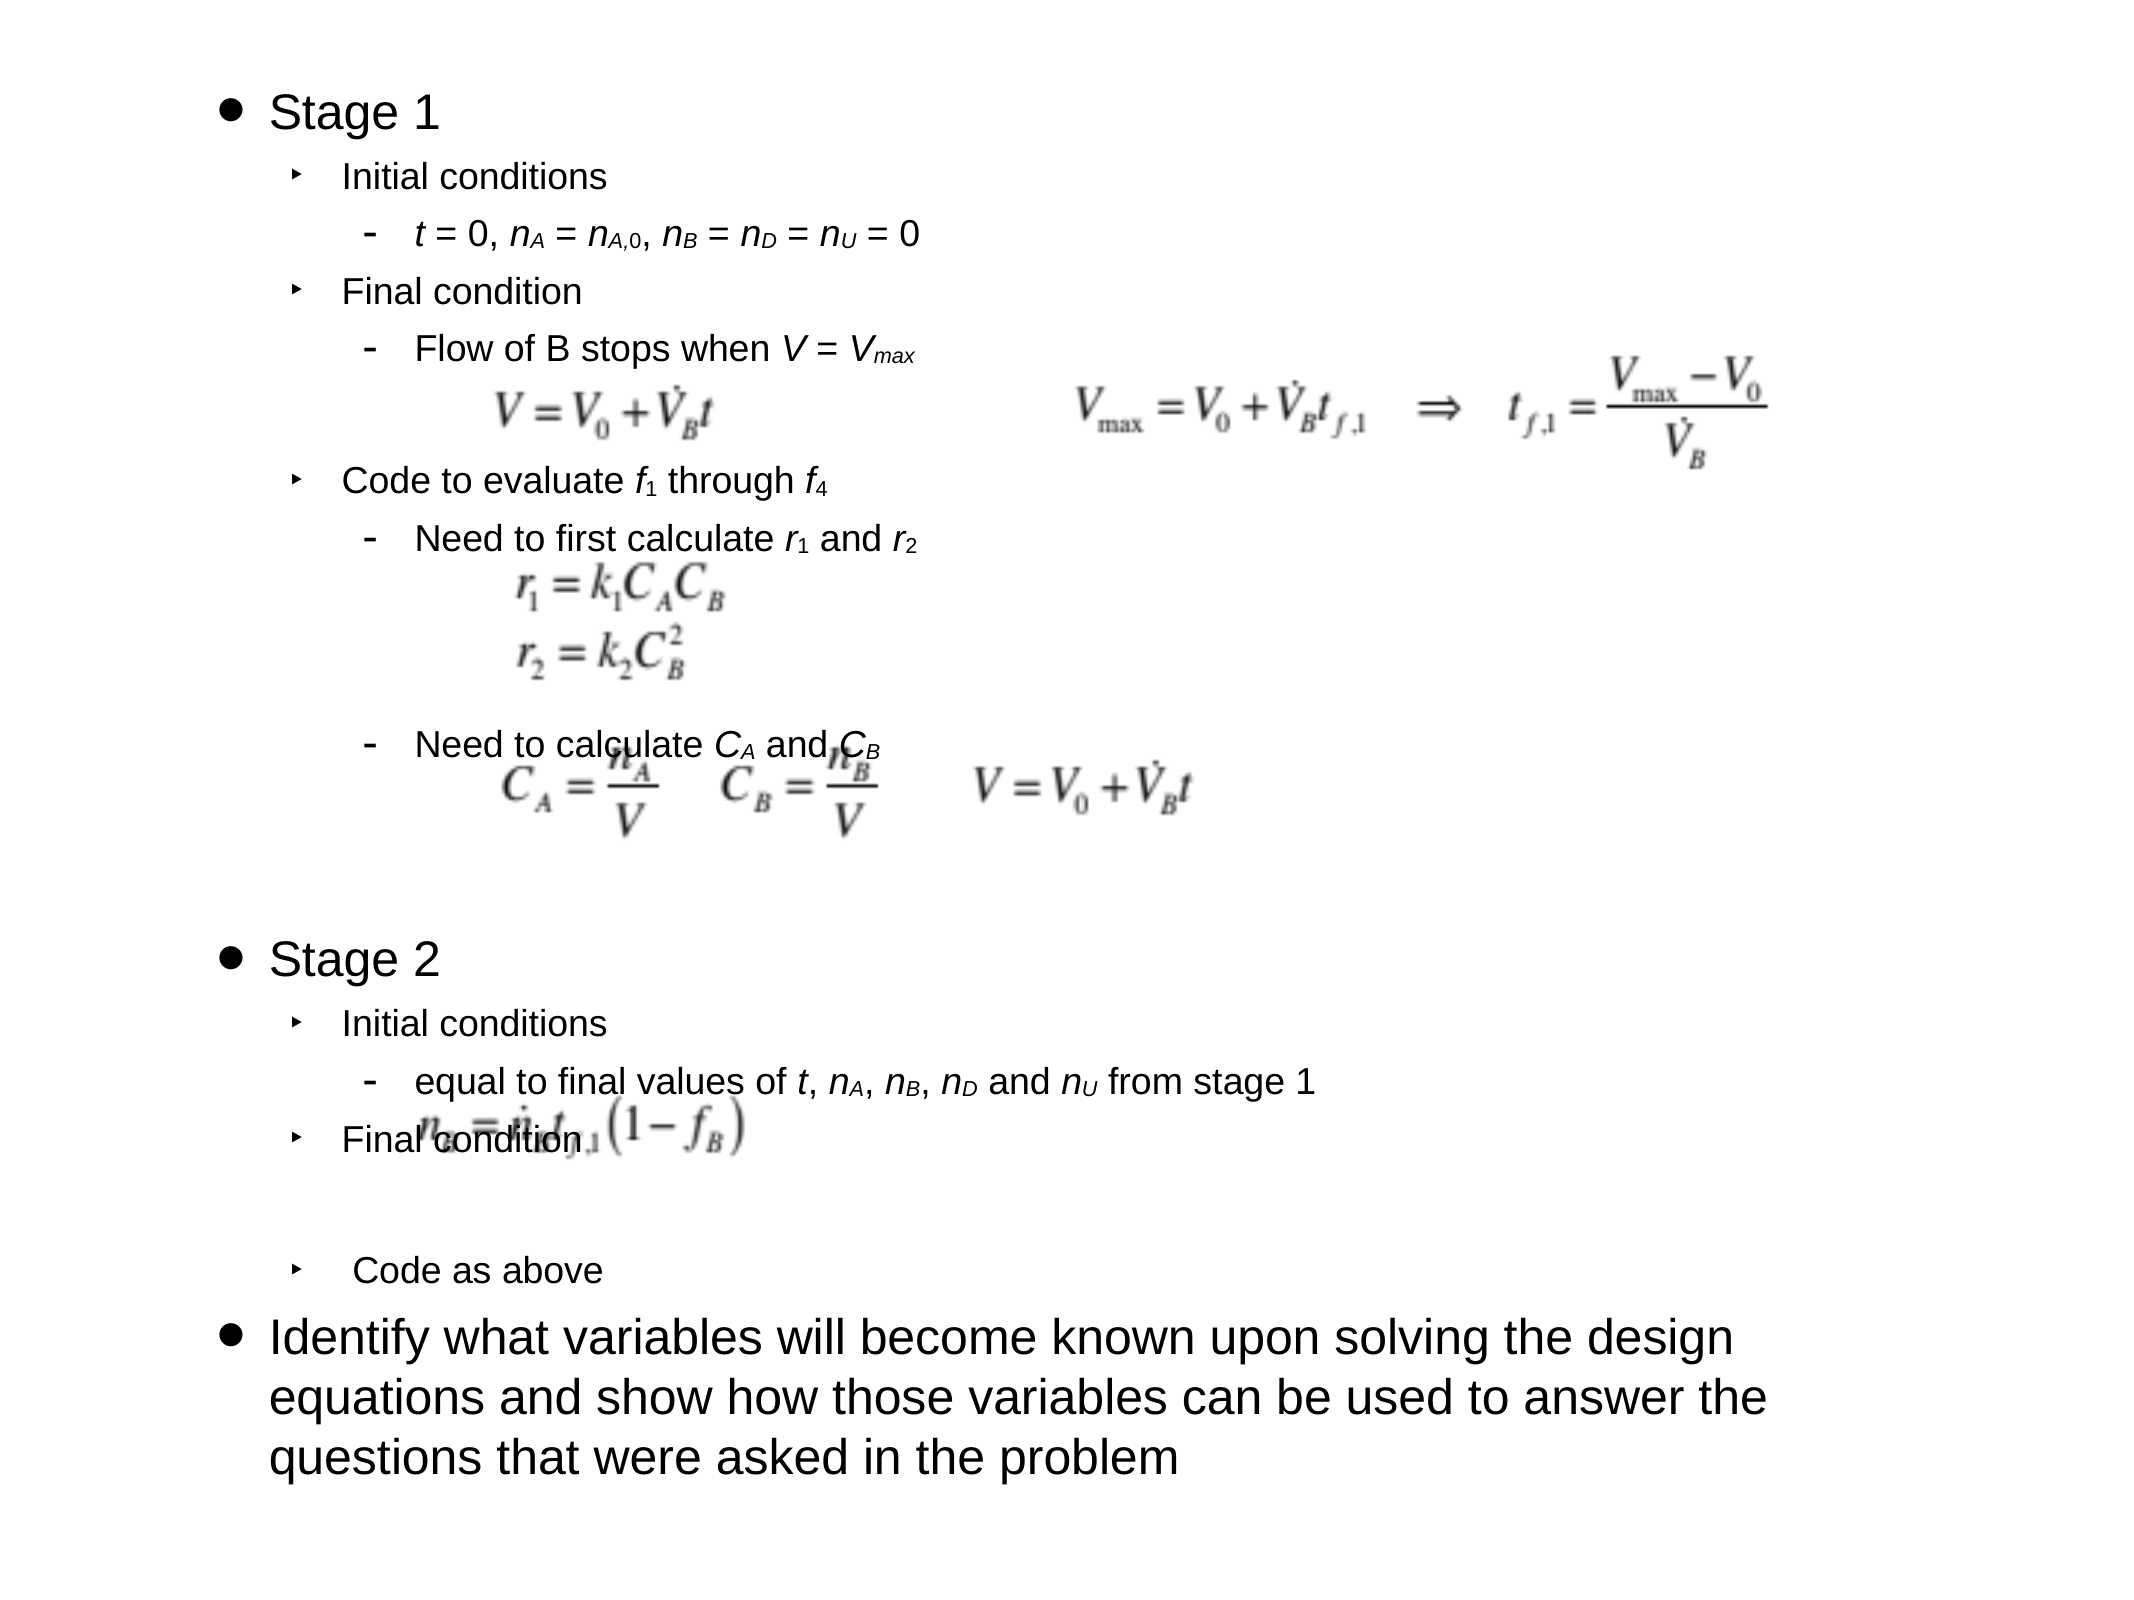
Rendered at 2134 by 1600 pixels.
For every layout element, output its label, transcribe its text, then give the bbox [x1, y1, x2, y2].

picture [968, 749, 1199, 819]
picture [489, 374, 719, 444]
picture [1070, 345, 1778, 476]
picture [510, 553, 730, 685]
picture [497, 724, 664, 845]
picture [412, 1085, 748, 1163]
list Stage 1 Initial conditions t = 0, nA = nA,0, nB = nD = nU = 0 Final condition Flow of B stops when V = Vmax Code to evaluate f1 through f4 Need to first calculate r1 and r2 Need to calculate CA and CB Stage 2 Initial conditions equal to final values of t, nA, nB, nD and nU from stage 1 Final condition Code as above Identify what variables will become known upon solving the design equations and show how those variables can be used to answer the questions that were asked in the problem [208, 70, 1925, 1478]
picture [716, 724, 883, 845]
